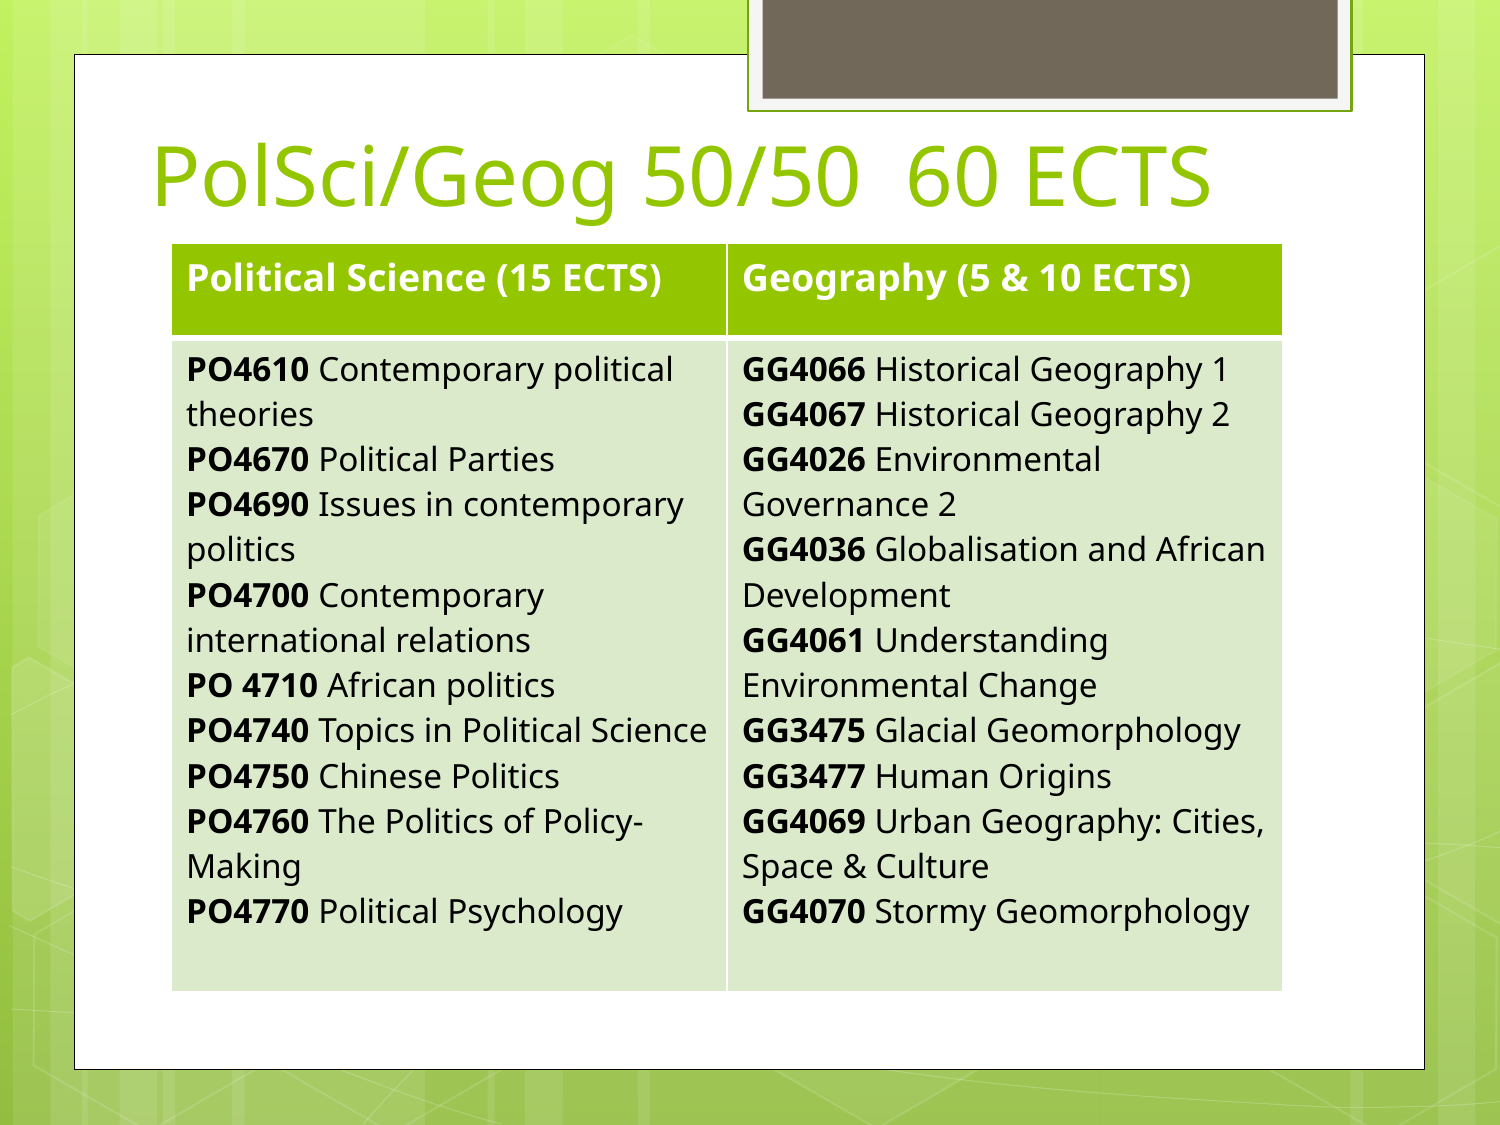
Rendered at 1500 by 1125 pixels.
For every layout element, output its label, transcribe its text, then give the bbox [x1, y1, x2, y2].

table_cell GG4066 Historical Geography 1 GG4067 Historical Geography 2 GG4026 Environmental Governance 2 GG4036 Globalisation and African Development GG4061 Understanding Environmental Change GG3475 Glacial Geomorphology GG3477 Human Origins GG4069 Urban Geography: Cities, Space & Culture GG4070 Stormy Geomorphology [728, 341, 1282, 991]
table_header Political Science (15 ECTS) [172, 244, 726, 335]
table_cell PO4610 Contemporary political theories PO4670 Political Parties PO4690 Issues in contemporary politics PO4700 Contemporary international relations PO 4710 African politics PO4740 Topics in Political Science PO4750 Chinese Politics PO4760 The Politics of Policy-Making PO4770 Political Psychology [172, 341, 726, 991]
title PolSci/Geog 50/50 60 ECTS [135, 42, 1289, 231]
table_header Geography (5 & 10 ECTS) [728, 244, 1282, 335]
